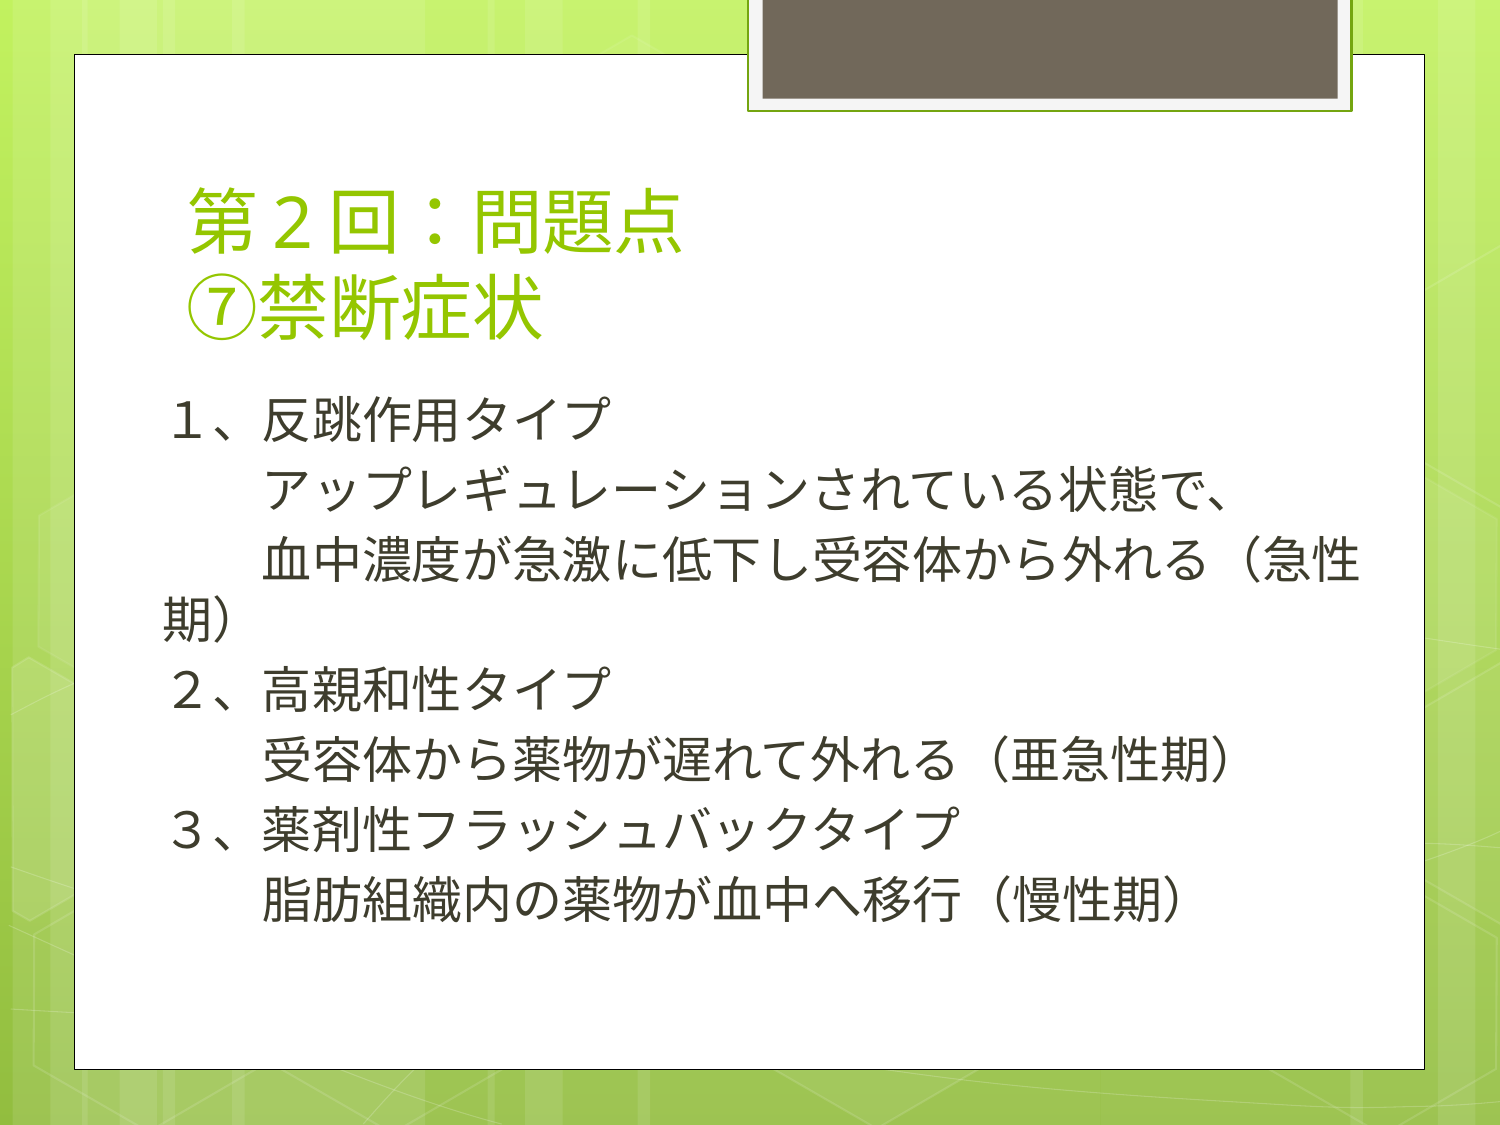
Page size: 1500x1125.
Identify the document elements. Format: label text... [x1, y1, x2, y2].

list １、反跳作用タイプ アップレギュレーションされている状態で、 血中濃度が急激に低下し受容体から外れる（急性期） ２、高親和性タイプ 受容体から薬物が遅れて外れる（亜急性期） ３、薬剤性フラッシュバックタイプ 脂肪組織内の薬物が血中へ移行（慢性期） [135, 381, 1388, 957]
title 第2回：問題点 ⑦禁断症状 [171, 168, 1324, 357]
